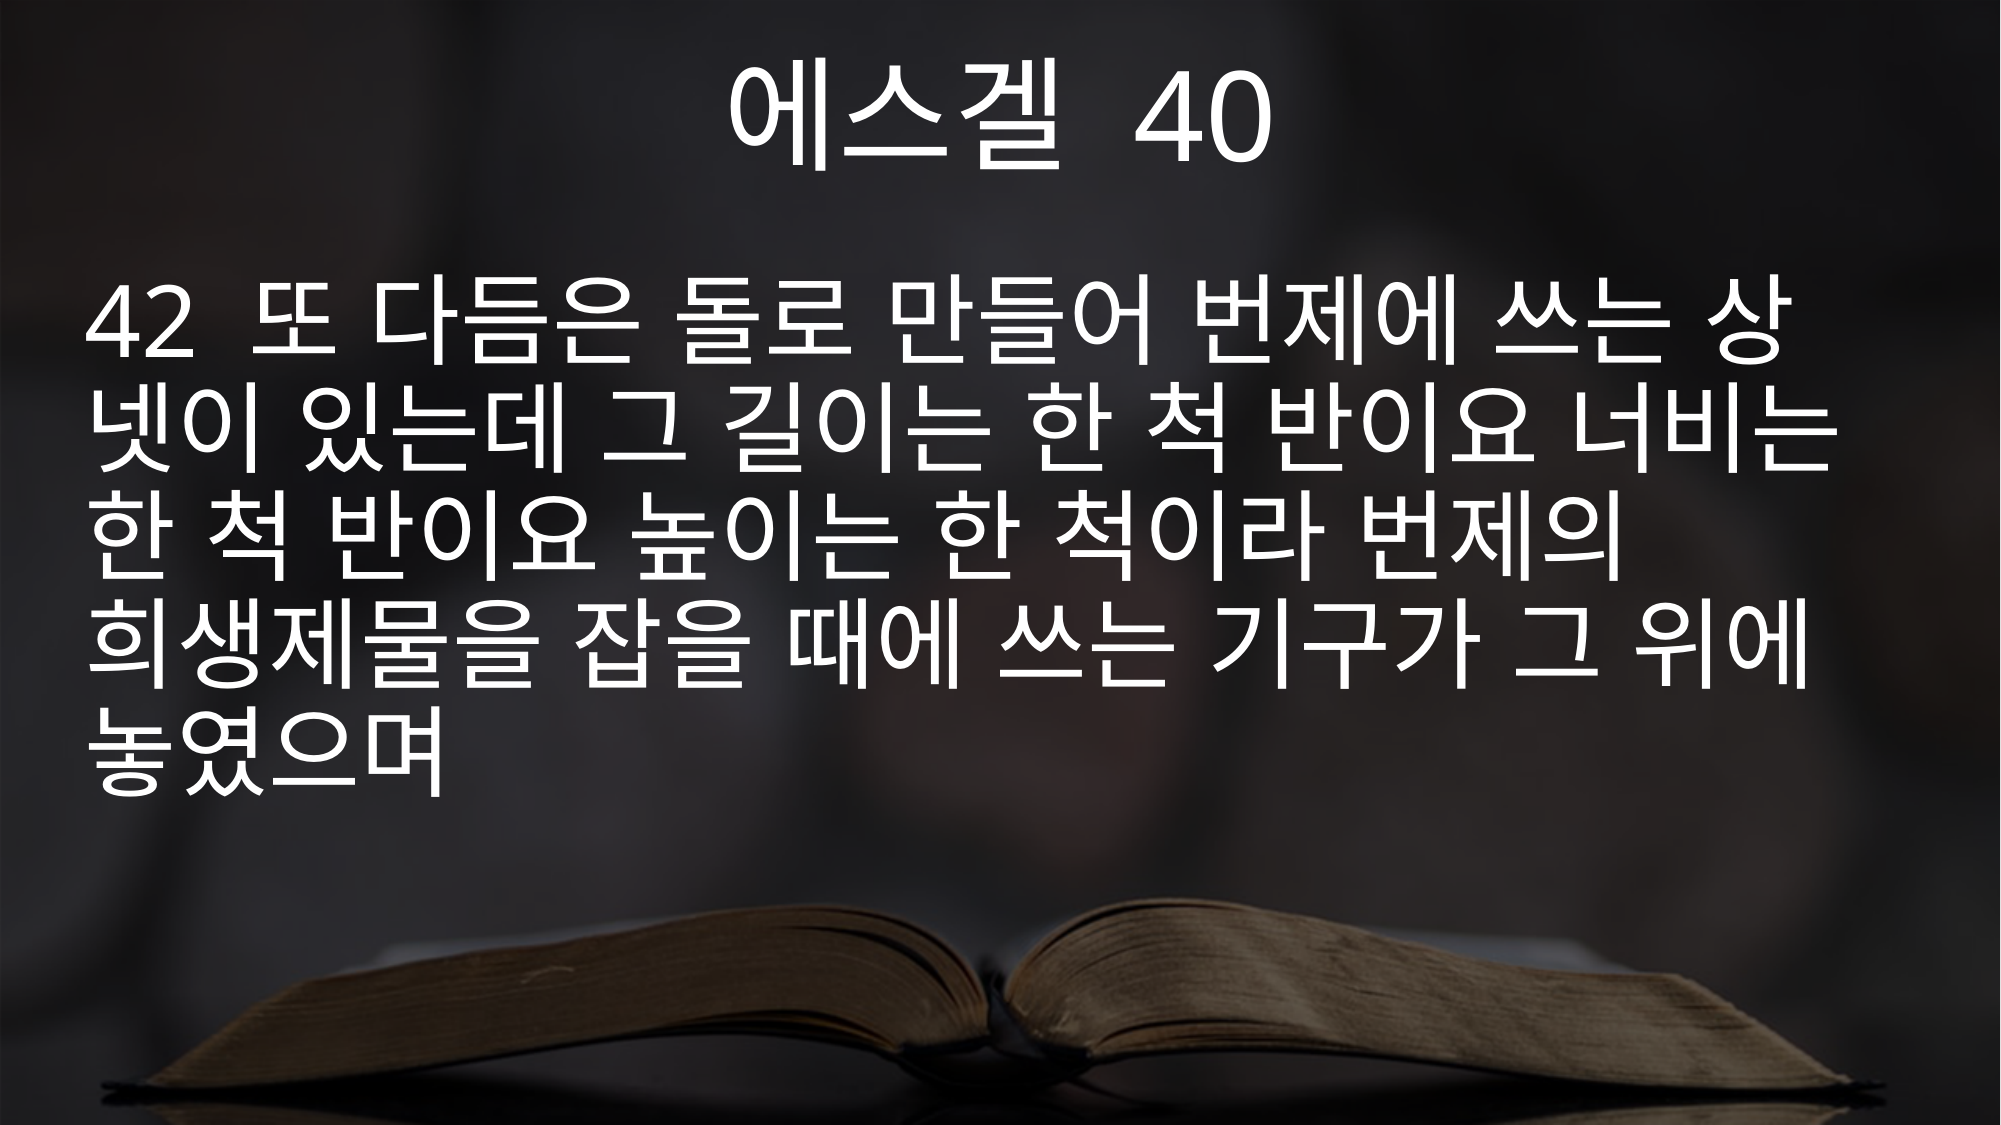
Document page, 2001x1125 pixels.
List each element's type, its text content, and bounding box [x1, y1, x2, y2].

list 42 또 다듬은 돌로 만들어 번제에 쓰는 상 넷이 있는데 그 길이는 한 척 반이요 너비는 한 척 반이요 높이는 한 척이라 번제의 희생제물을 잡을 때에 쓰는 기구가 그 위에 놓였으며 [69, 263, 1953, 423]
picture [0, 0, 2001, 1125]
footer 에스겔 40 [0, 32, 2000, 192]
